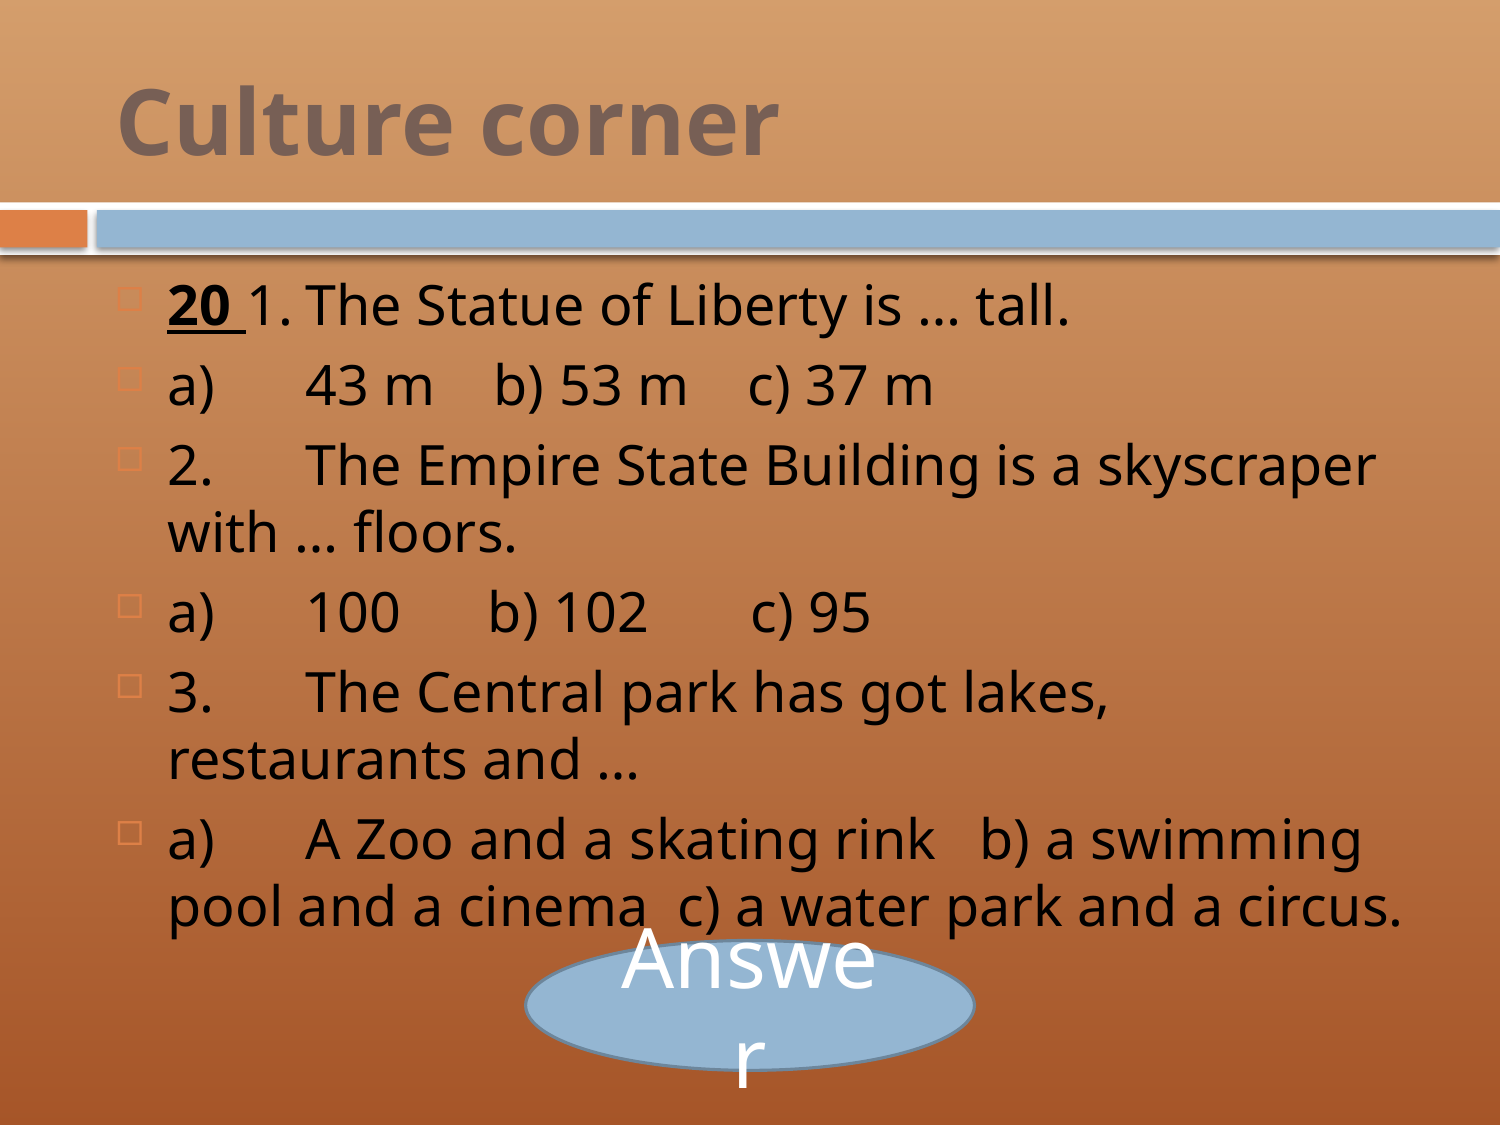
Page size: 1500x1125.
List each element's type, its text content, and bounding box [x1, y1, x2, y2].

list 20 1. The Statue of Liberty is … tall. a) 43 m b) 53 m c) 37 m 2. The Empire State Building is a skyscraper with … floors. a) 100 b) 102 c) 95 3. The Central park has got lakes, restaurants and … a) A Zoo and a skating rink b) a swimming pool and a cinema c) a water park and a circus. [100, 262, 1438, 1000]
title Culture corner [100, 37, 1438, 200]
text_box Answer [524, 938, 977, 1072]
